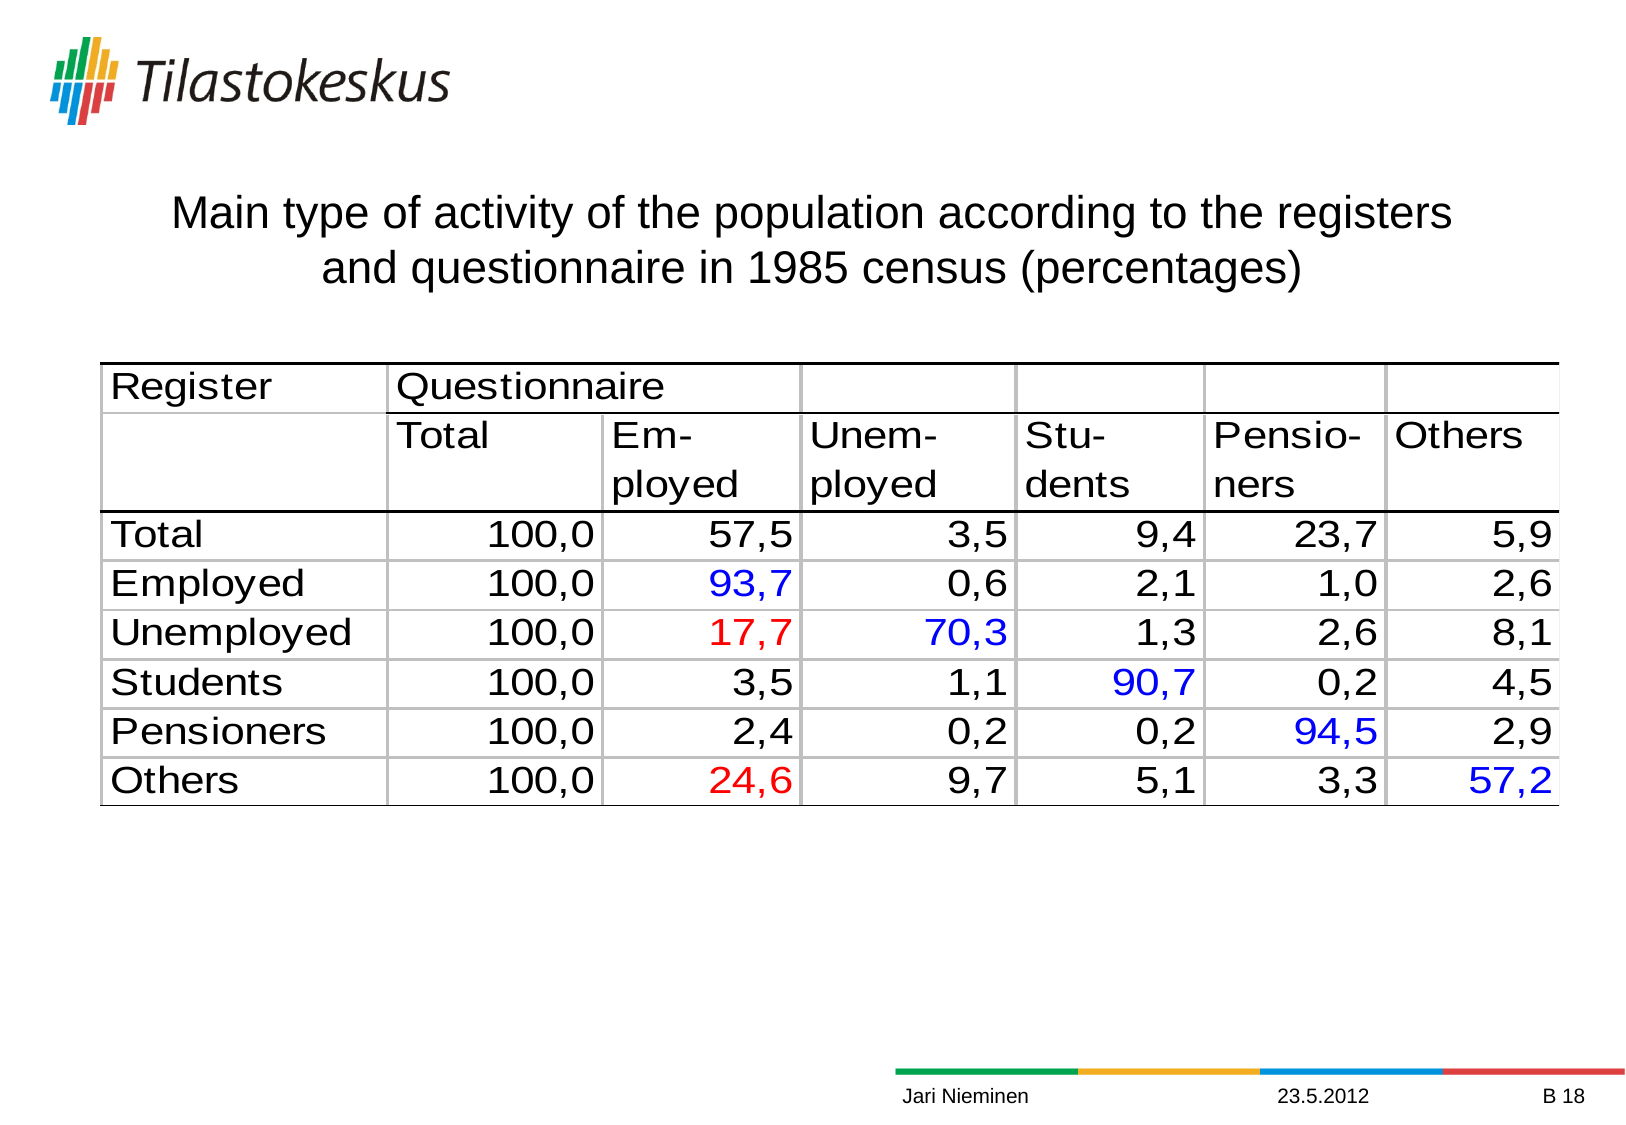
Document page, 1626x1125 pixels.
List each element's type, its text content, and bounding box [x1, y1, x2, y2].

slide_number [1262, 1074, 1509, 1125]
slide_number B 18 [1509, 1074, 1601, 1125]
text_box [99, 362, 1563, 809]
text_box Main type of activity of the population according to the registers and questionnaire in 1985 census (percentages) [121, 137, 1504, 338]
picture [50, 37, 450, 125]
footer Jari Nieminen [887, 1074, 1251, 1125]
